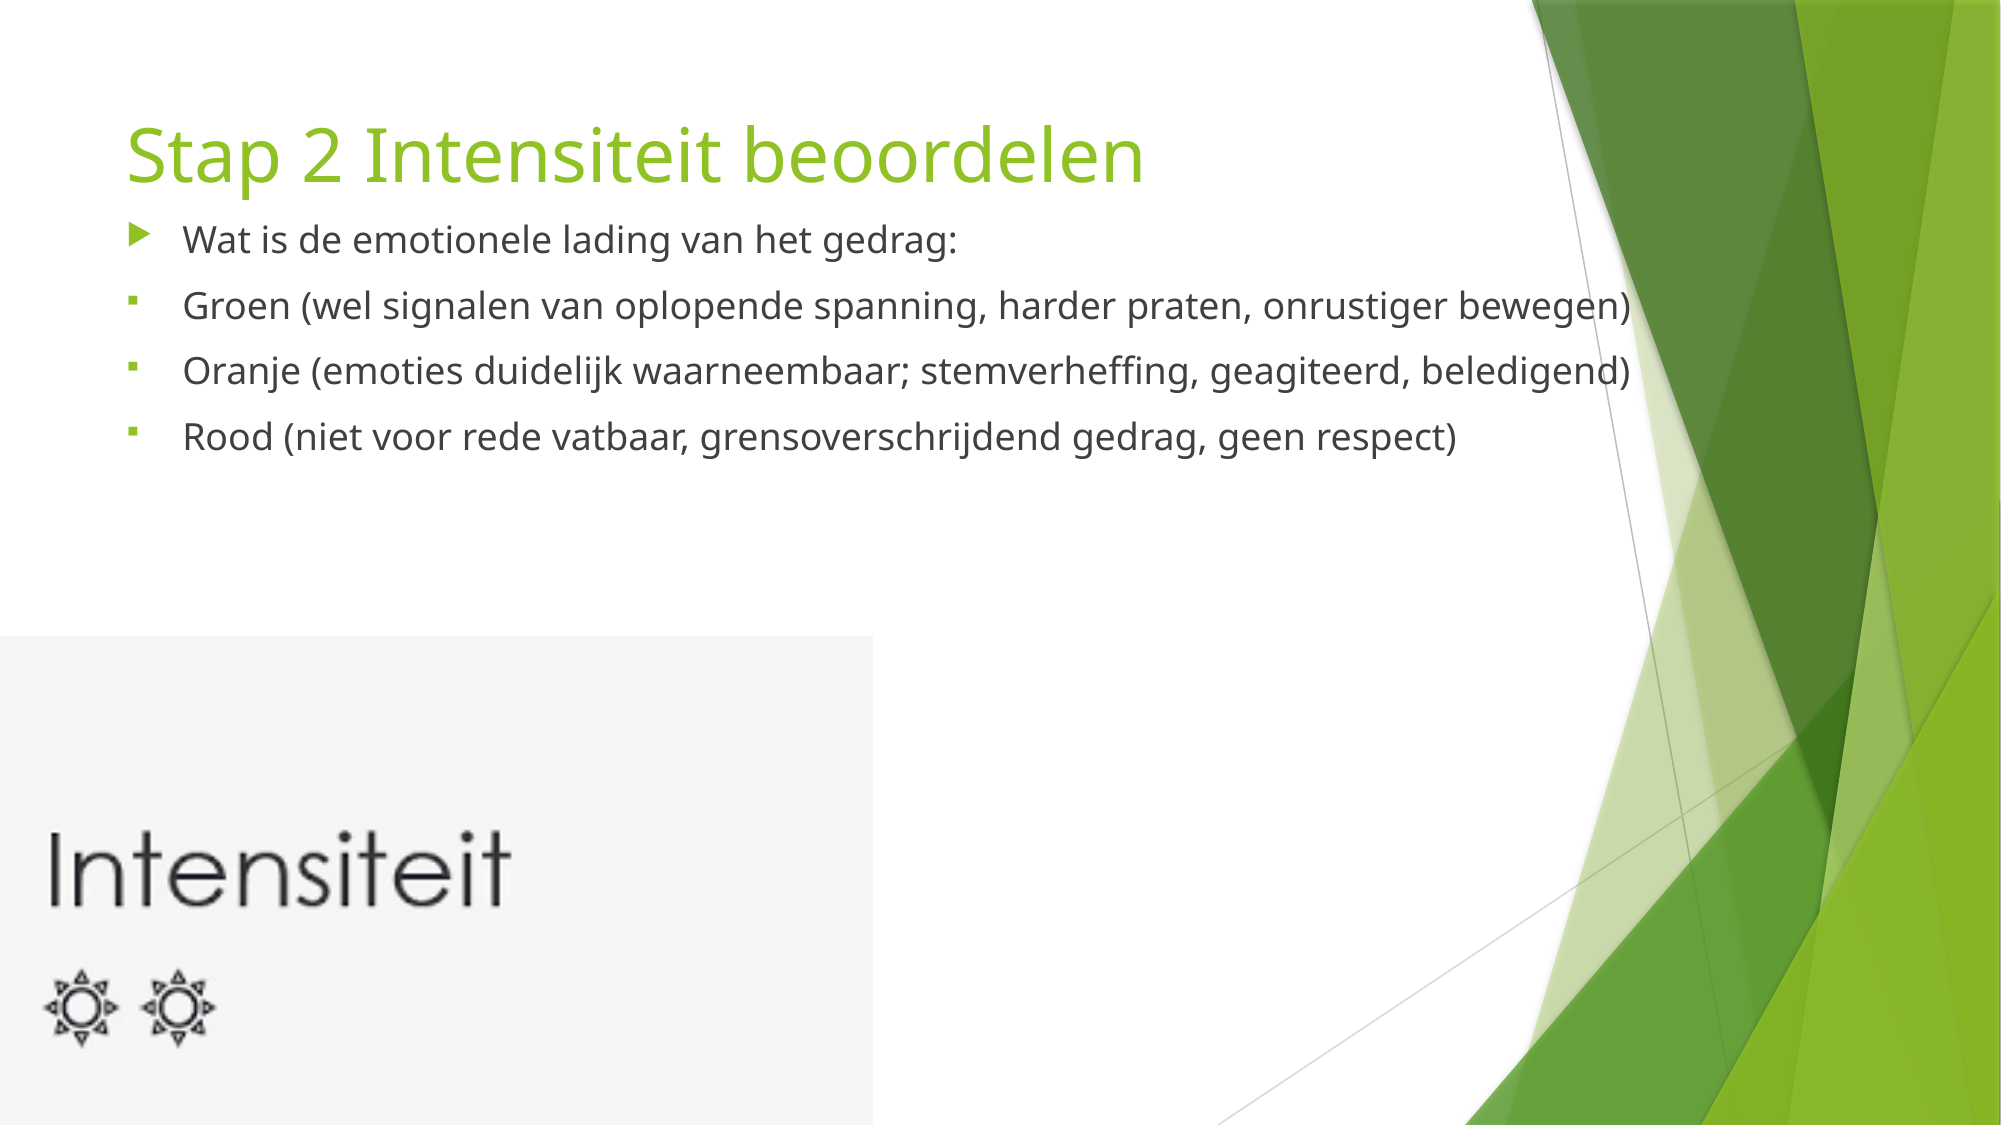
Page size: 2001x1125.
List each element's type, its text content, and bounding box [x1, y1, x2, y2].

title Stap 2 Intensiteit beoordelen [111, 99, 1522, 208]
list Wat is de emotionele lading van het gedrag: Groen (wel signalen van oplopende spanning, harder praten, onrustiger bewegen) Oranje (emoties duidelijk waarneembaar; stemverheffing, geagiteerd, beledigend) Rood (niet voor rede vatbaar, grensoverschrijdend gedrag, geen respect) [111, 208, 1674, 845]
picture [0, 635, 873, 1125]
